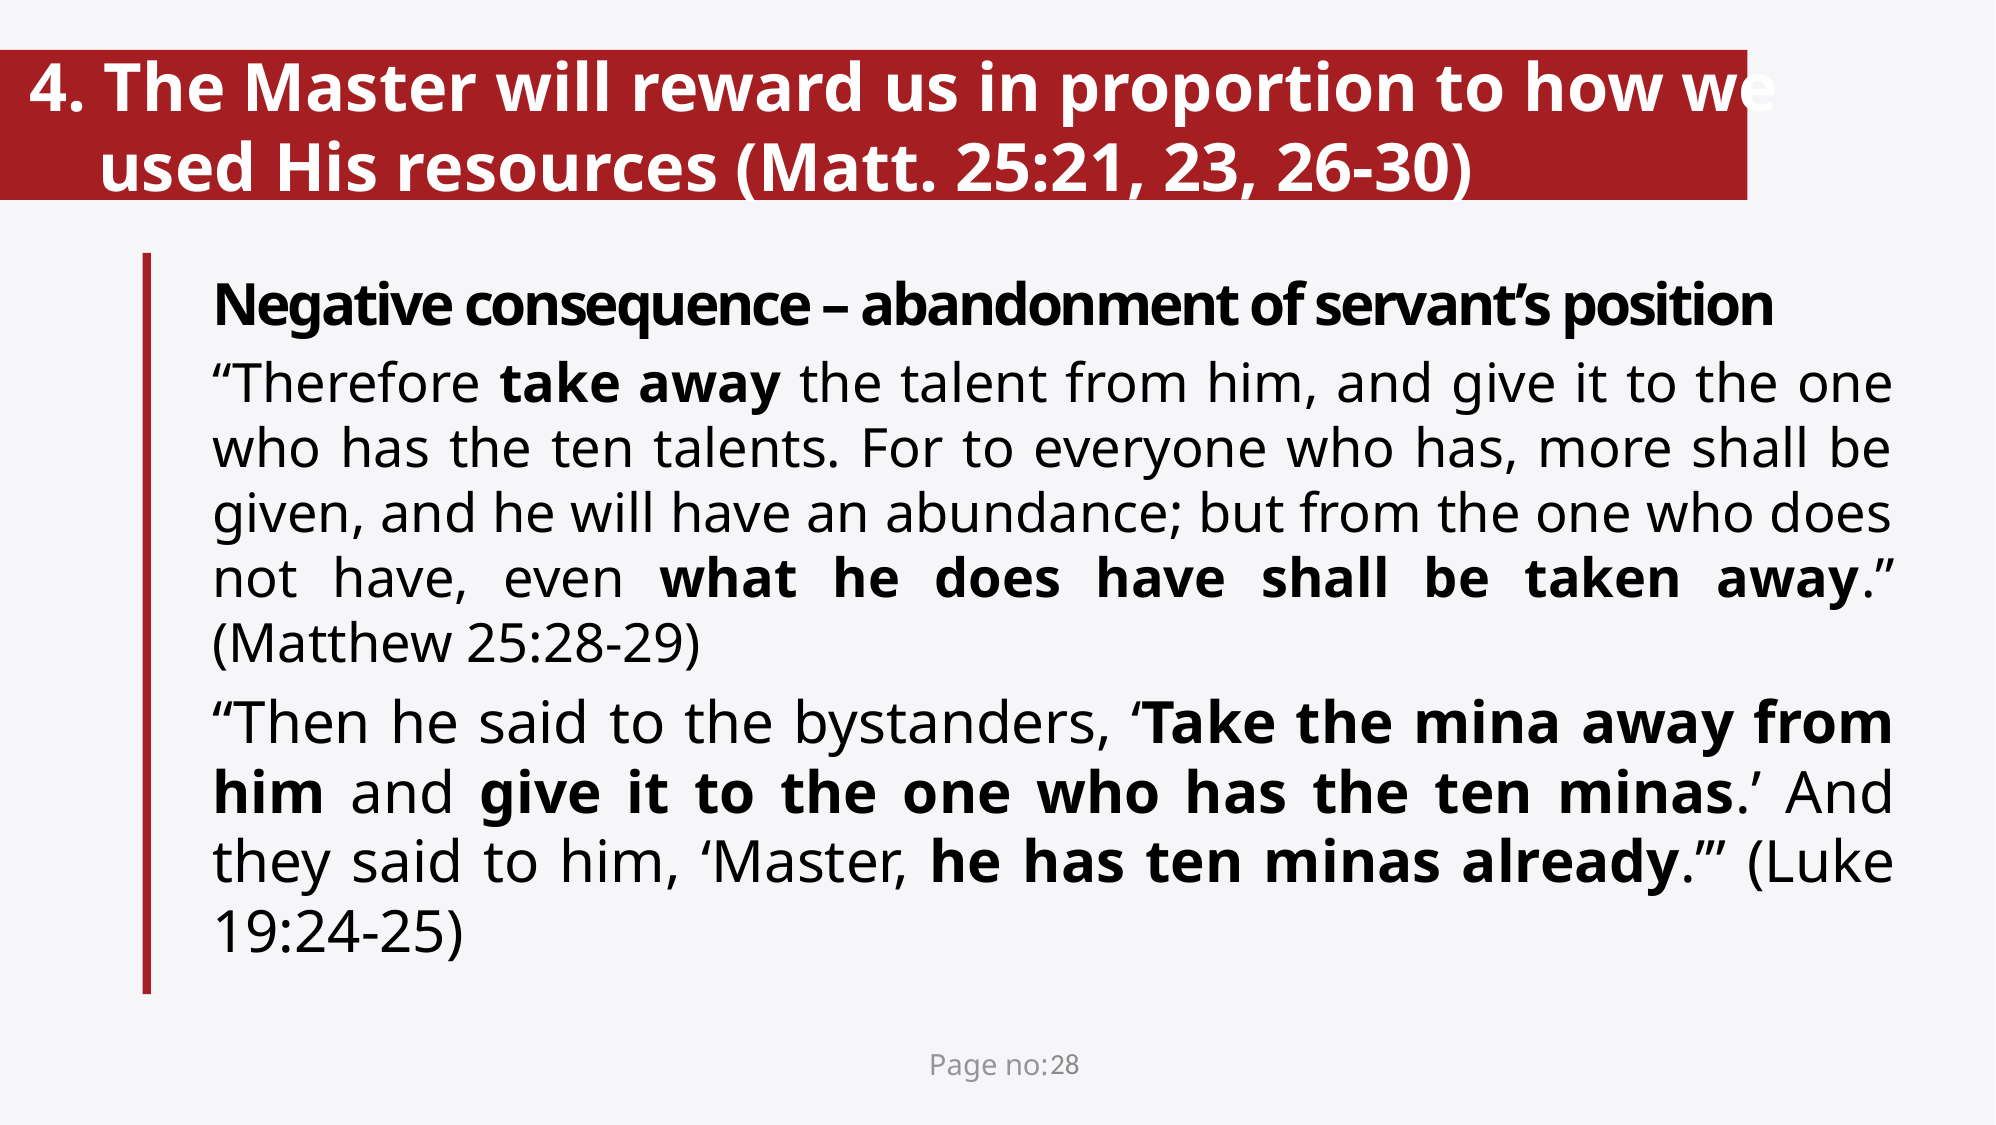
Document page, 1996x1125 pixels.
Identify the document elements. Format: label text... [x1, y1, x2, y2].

text_box [1583, 48, 1750, 62]
text_box [1583, 188, 1750, 202]
subtitle Negative consequence – abandonment of servant’s position “Therefore take away the talent from him, and give it to the one who has the ten talents. For to everyone who has, more shall be given, and he will have an abundance; but from the one who does not have, even what he does have shall be taken away.” (Matthew 25:28-29) “Then he said to the bystanders, ‘Take the mina away from him and give it to the one who has the ten minas.’ And they said to him, ‘Master, he has ten minas already.’” (Luke 19:24-25) [197, 249, 1910, 1000]
title 4. The Master will reward us in proportion to how we used His resources (Matt. 25:21, 23, 26-30) [14, 62, 1810, 188]
